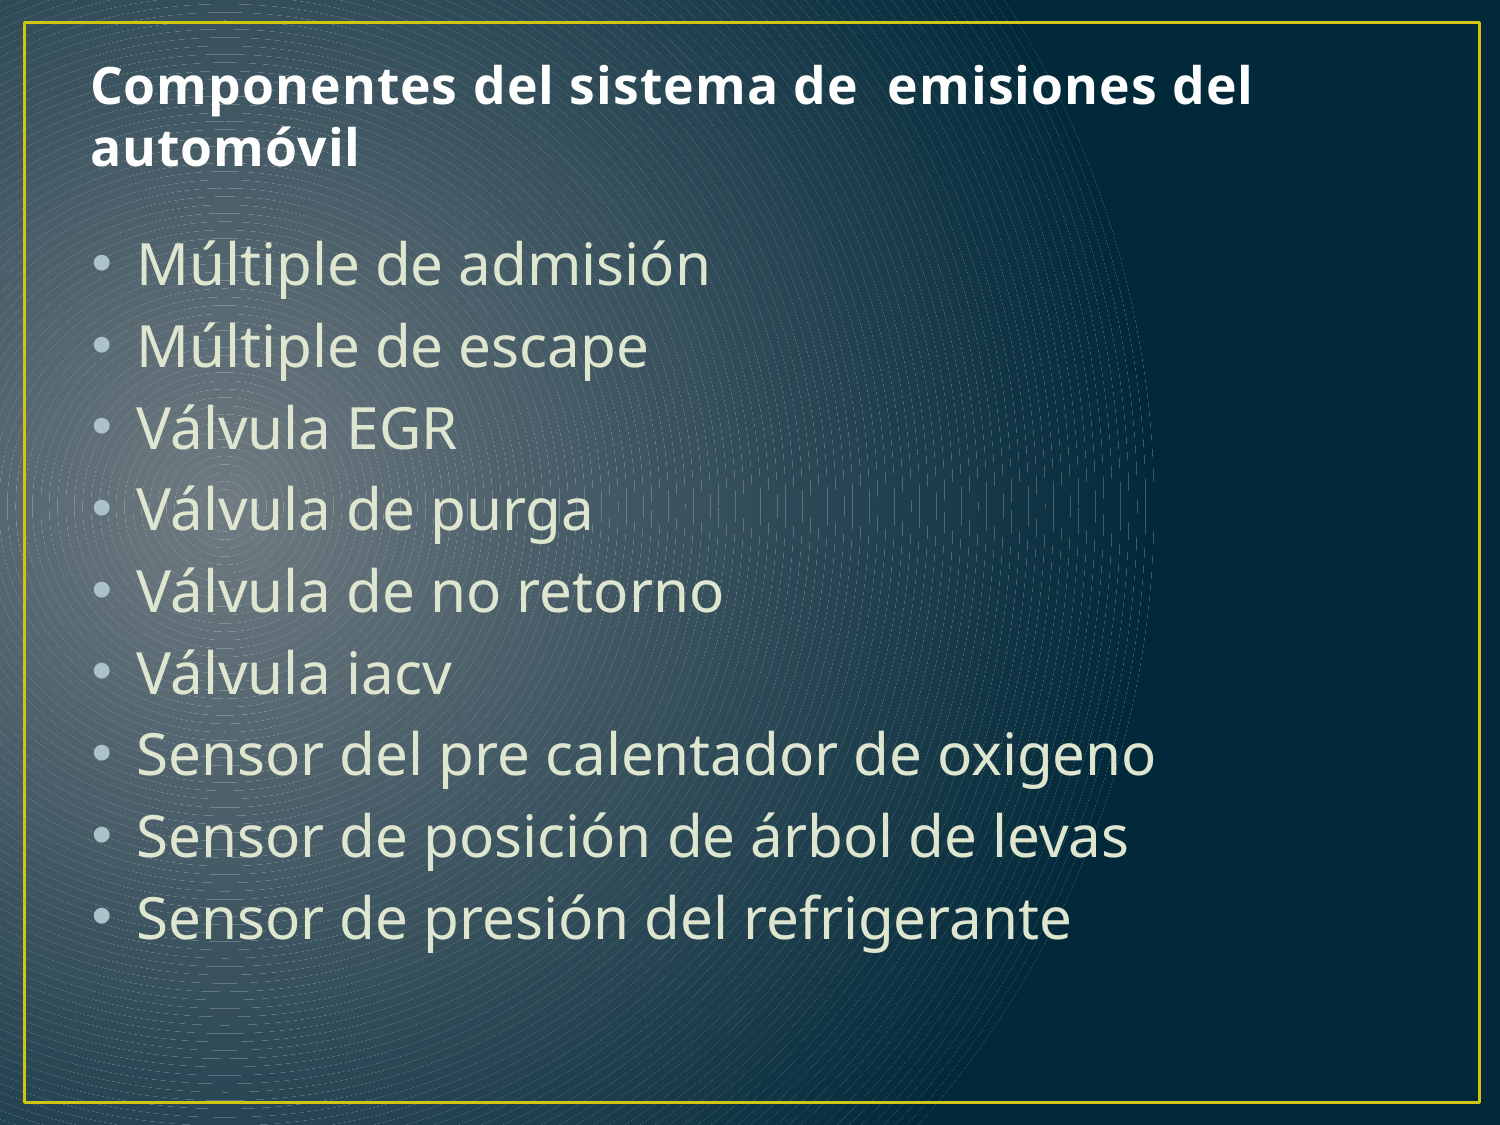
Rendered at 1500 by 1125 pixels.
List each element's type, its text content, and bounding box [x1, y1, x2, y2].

title Componentes del sistema de emisiones del automóvil [75, 45, 1425, 185]
list Múltiple de admisión Múltiple de escape Válvula EGR Válvula de purga Válvula de no retorno Válvula iacv Sensor del pre calentador de oxigeno Sensor de posición de árbol de levas Sensor de presión del refrigerante [76, 219, 1427, 1083]
